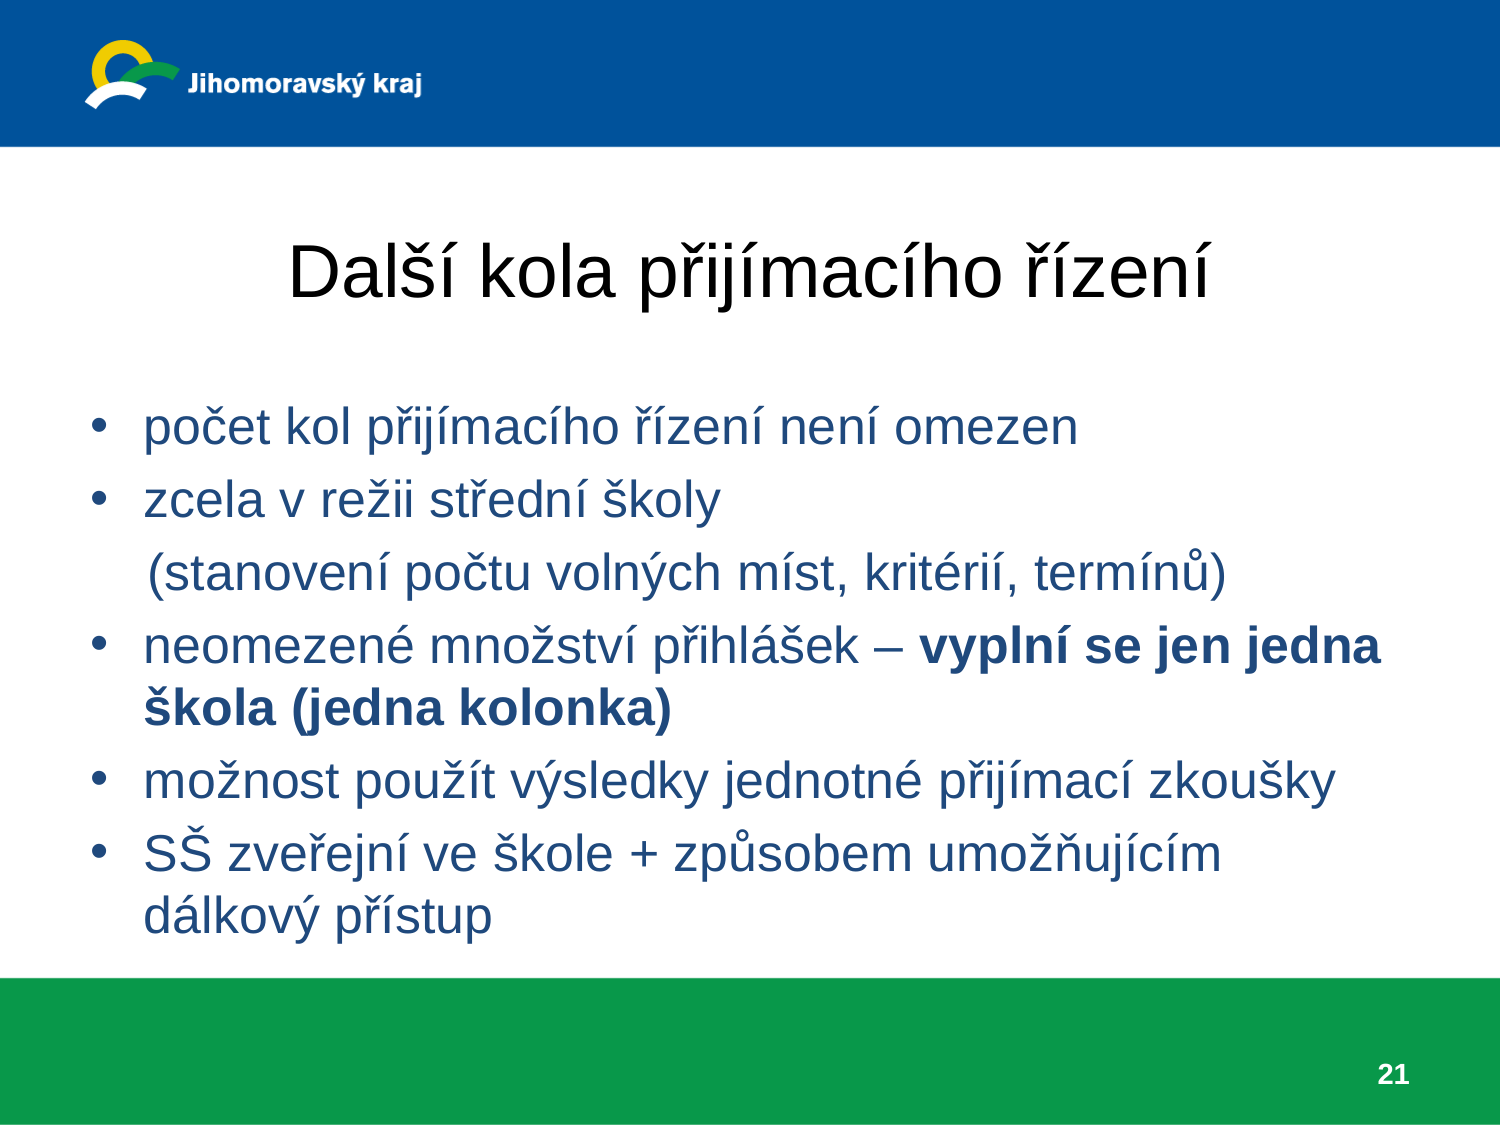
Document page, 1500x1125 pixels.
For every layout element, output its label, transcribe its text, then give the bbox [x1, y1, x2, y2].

list počet kol přijímacího řízení není omezen zcela v režii střední školy (stanovení počtu volných míst, kritérií, termínů) neomezené množství přihlášek – vyplní se jen jedna škola (jedna kolonka) možnost použít výsledky jednotné přijímací zkoušky SŠ zveřejní ve škole + způsobem umožňujícím dálkový přístup [74, 385, 1426, 953]
title Další kola přijímacího řízení [74, 173, 1426, 362]
slide_number 21 [1074, 1042, 1425, 1103]
picture [0, 0, 1500, 1125]
